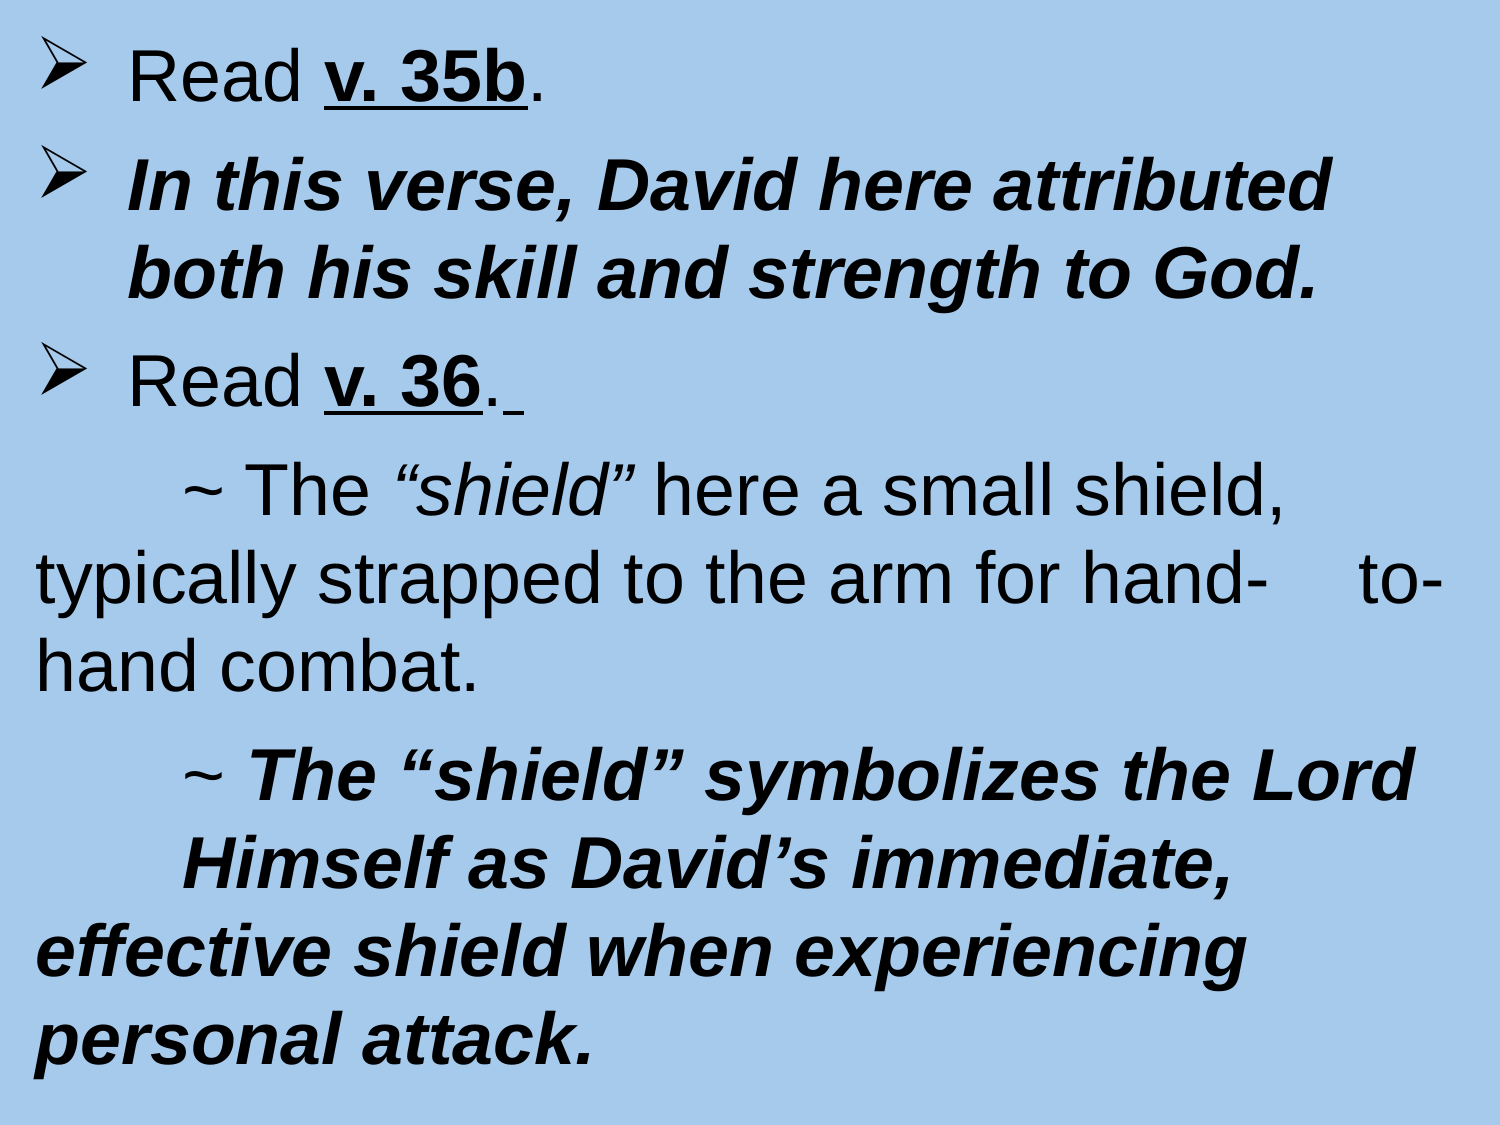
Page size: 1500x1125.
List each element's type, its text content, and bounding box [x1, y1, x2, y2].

subtitle Read v. 35b. In this verse, David here attributed both his skill and strength to God. Read v. 36. ~ The “shield” here a small shield, typically strapped to the arm for hand- to-hand combat. ~ The “shield” symbolizes the Lord Himself as David’s immediate, effective shield when experiencing personal attack. [20, 20, 1482, 1108]
